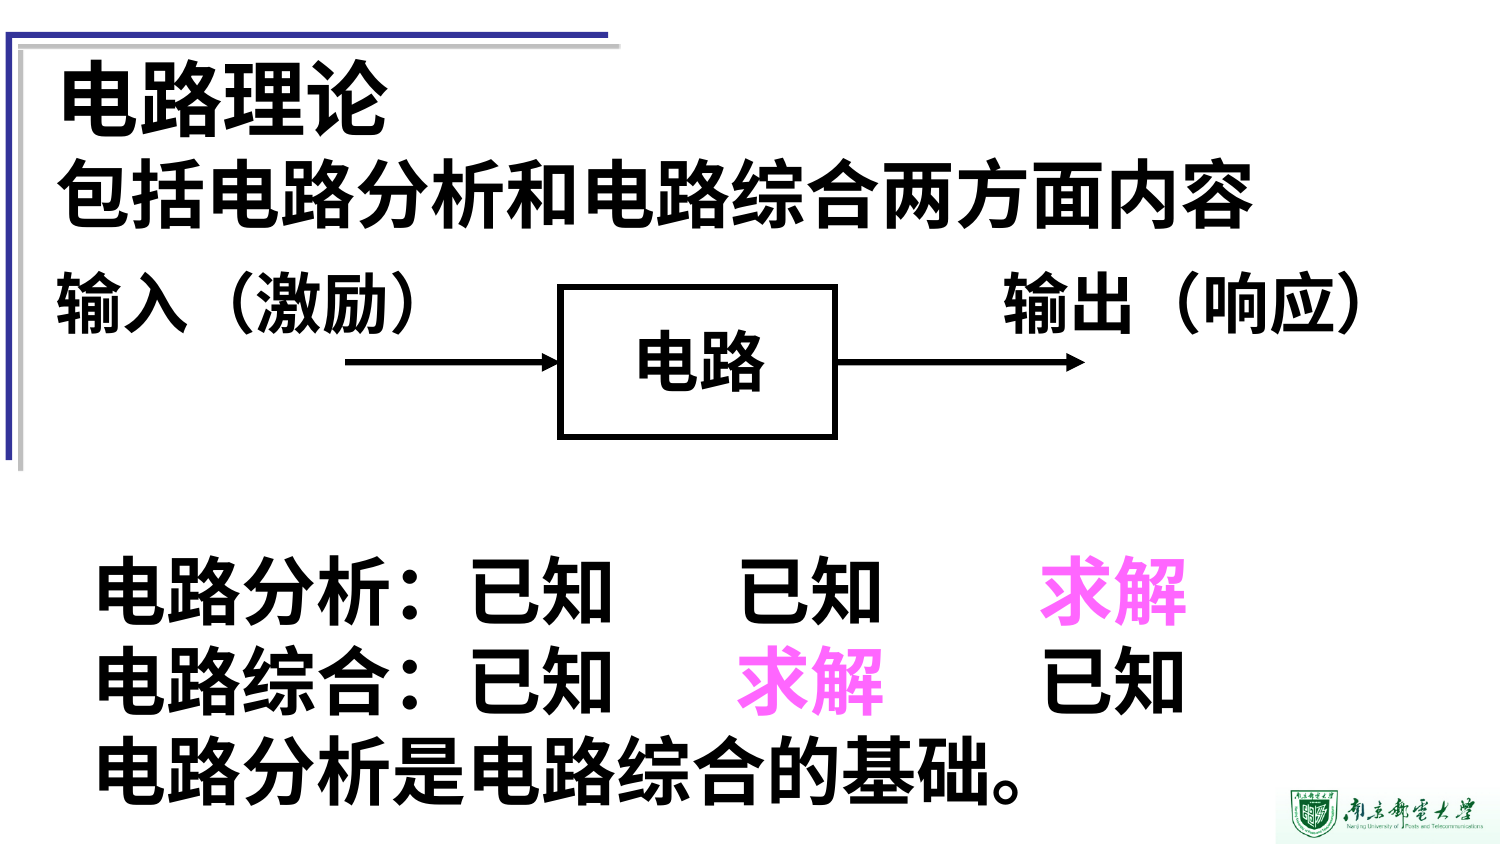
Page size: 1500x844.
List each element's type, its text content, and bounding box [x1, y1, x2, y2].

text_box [40, 254, 1500, 451]
text_box 电路分析：已知 已知 求解 电路综合：已知 求解 已知 电路分析是电路综合的基础。 [76, 537, 1477, 823]
picture [1275, 781, 1500, 844]
text_box 电路理论 包括电路分析和电路综合两方面内容 [41, 39, 1317, 253]
